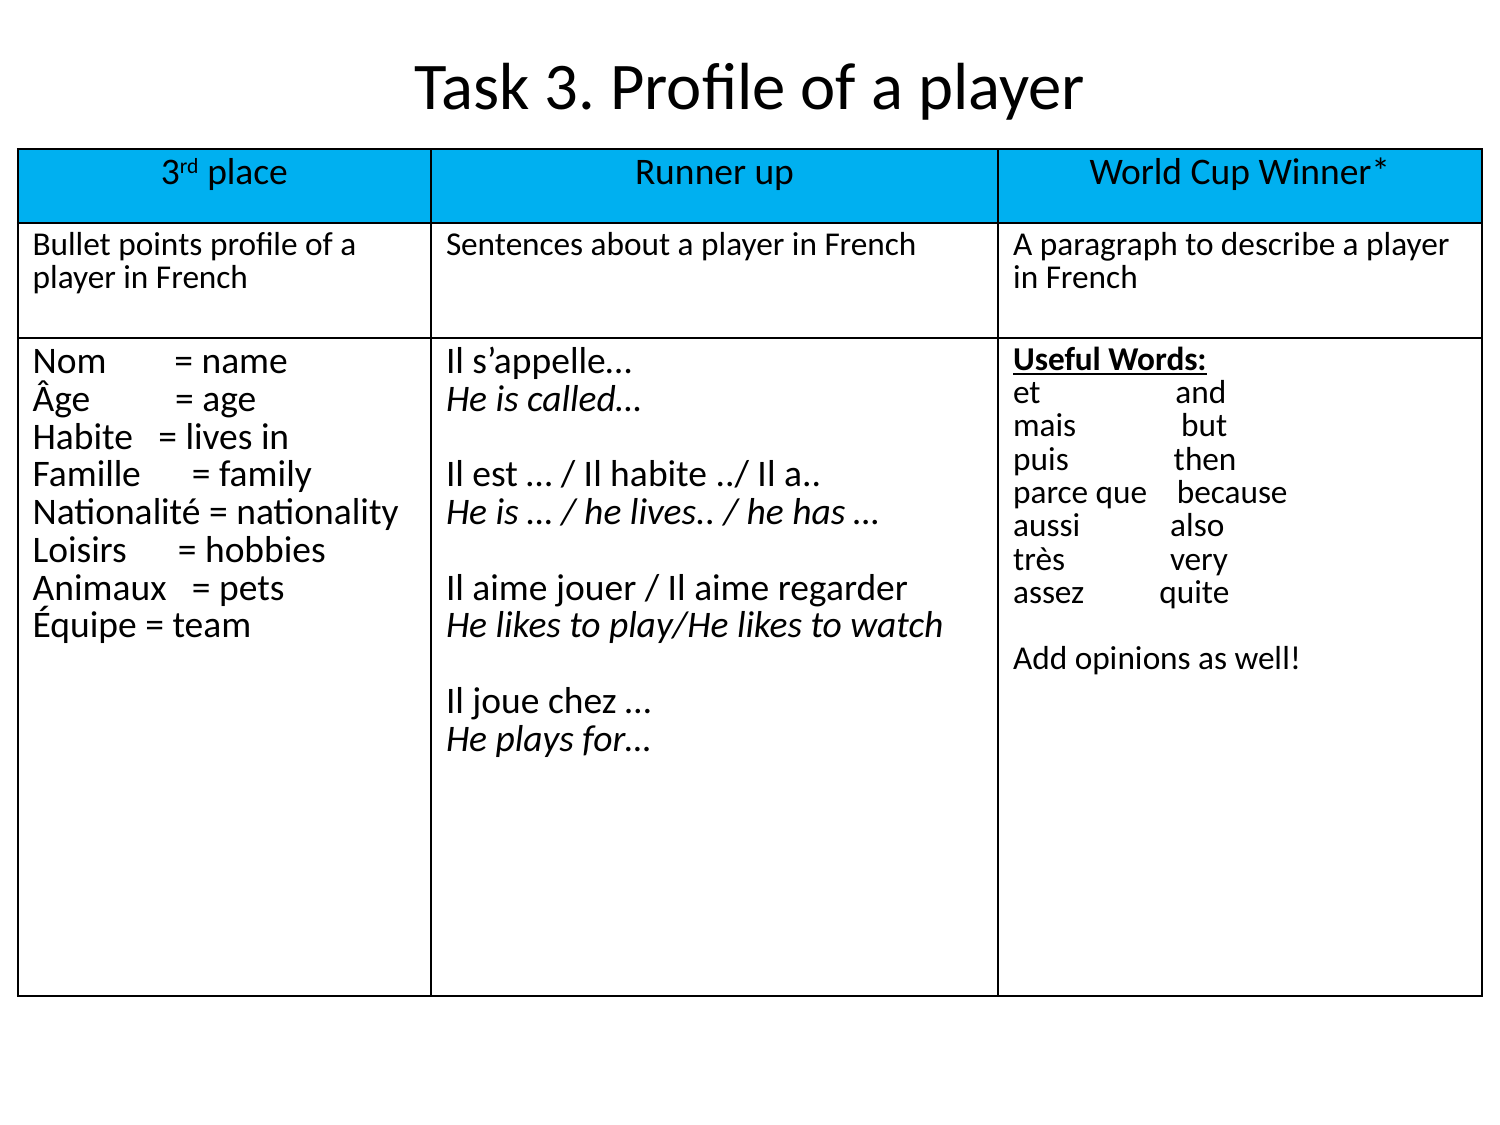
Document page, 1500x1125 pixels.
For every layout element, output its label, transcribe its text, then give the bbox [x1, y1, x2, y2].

table_cell Sentences about a player in French [432, 224, 997, 337]
table_cell Il s’appelle… He is called… Il est … / Il habite ../ Il a.. He is … / he lives.. / he has … Il aime jouer / Il aime regarder He likes to play/He likes to watch Il joue chez … He plays for… [432, 339, 997, 995]
table_header 3rd place [19, 150, 430, 222]
table_cell Useful Words: et and mais but puis then parce que because aussi also très very assez quite Add opinions as well! [999, 339, 1481, 995]
table_header Runner up [432, 150, 997, 222]
table_header World Cup Winner* [999, 150, 1481, 222]
table_cell Nom = name Âge = age Habite = lives in Famille = family Nationalité = nationality Loisirs = hobbies Animaux = pets Équipe = team [19, 339, 430, 995]
title Task 3. Profile of a player [75, 42, 1425, 124]
table_cell Bullet points profile of a player in French [19, 224, 430, 337]
table_cell A paragraph to describe a player in French [999, 224, 1481, 337]
